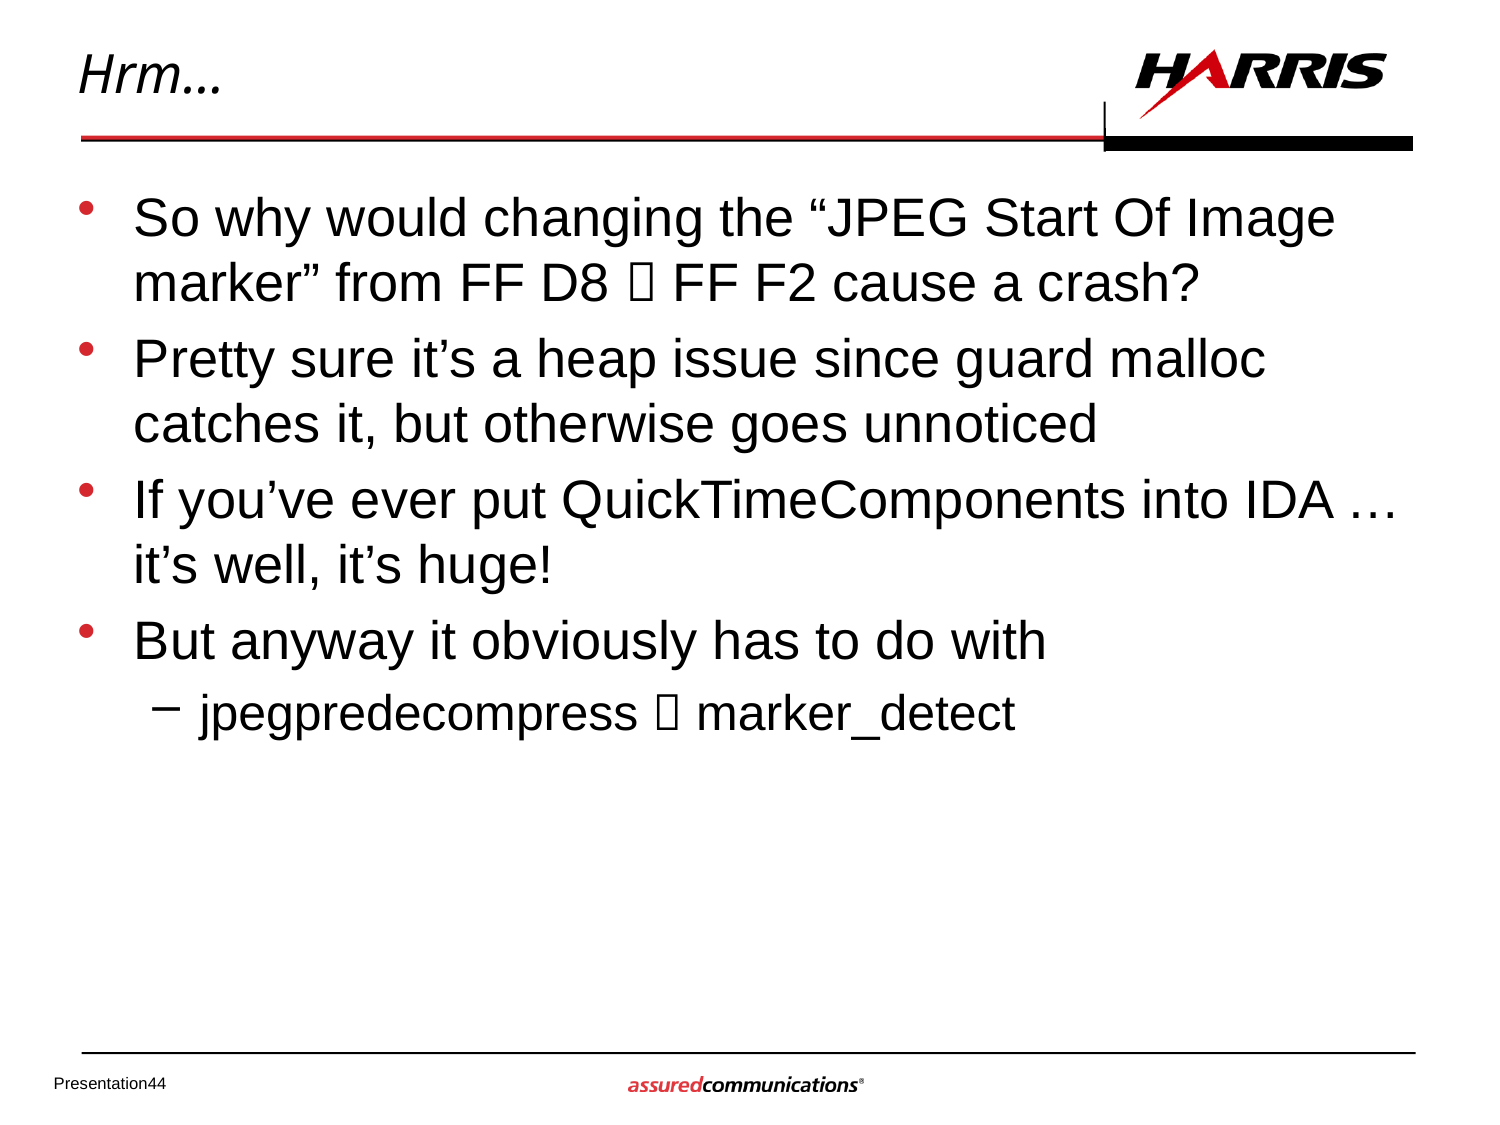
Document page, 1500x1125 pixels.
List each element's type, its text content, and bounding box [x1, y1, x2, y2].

picture [1135, 49, 1387, 119]
list So why would changing the “JPEG Start Of Image marker” from FF D8  FF F2 cause a crash? Pretty sure it’s a heap issue since guard malloc catches it, but otherwise goes unnoticed If you’ve ever put QuickTimeComponents into IDA … it’s well, it’s huge! But anyway it obviously has to do with jpegpredecompress  marker_detect [62, 174, 1429, 1020]
picture [628, 1076, 864, 1092]
title Hrm… [62, 27, 951, 117]
